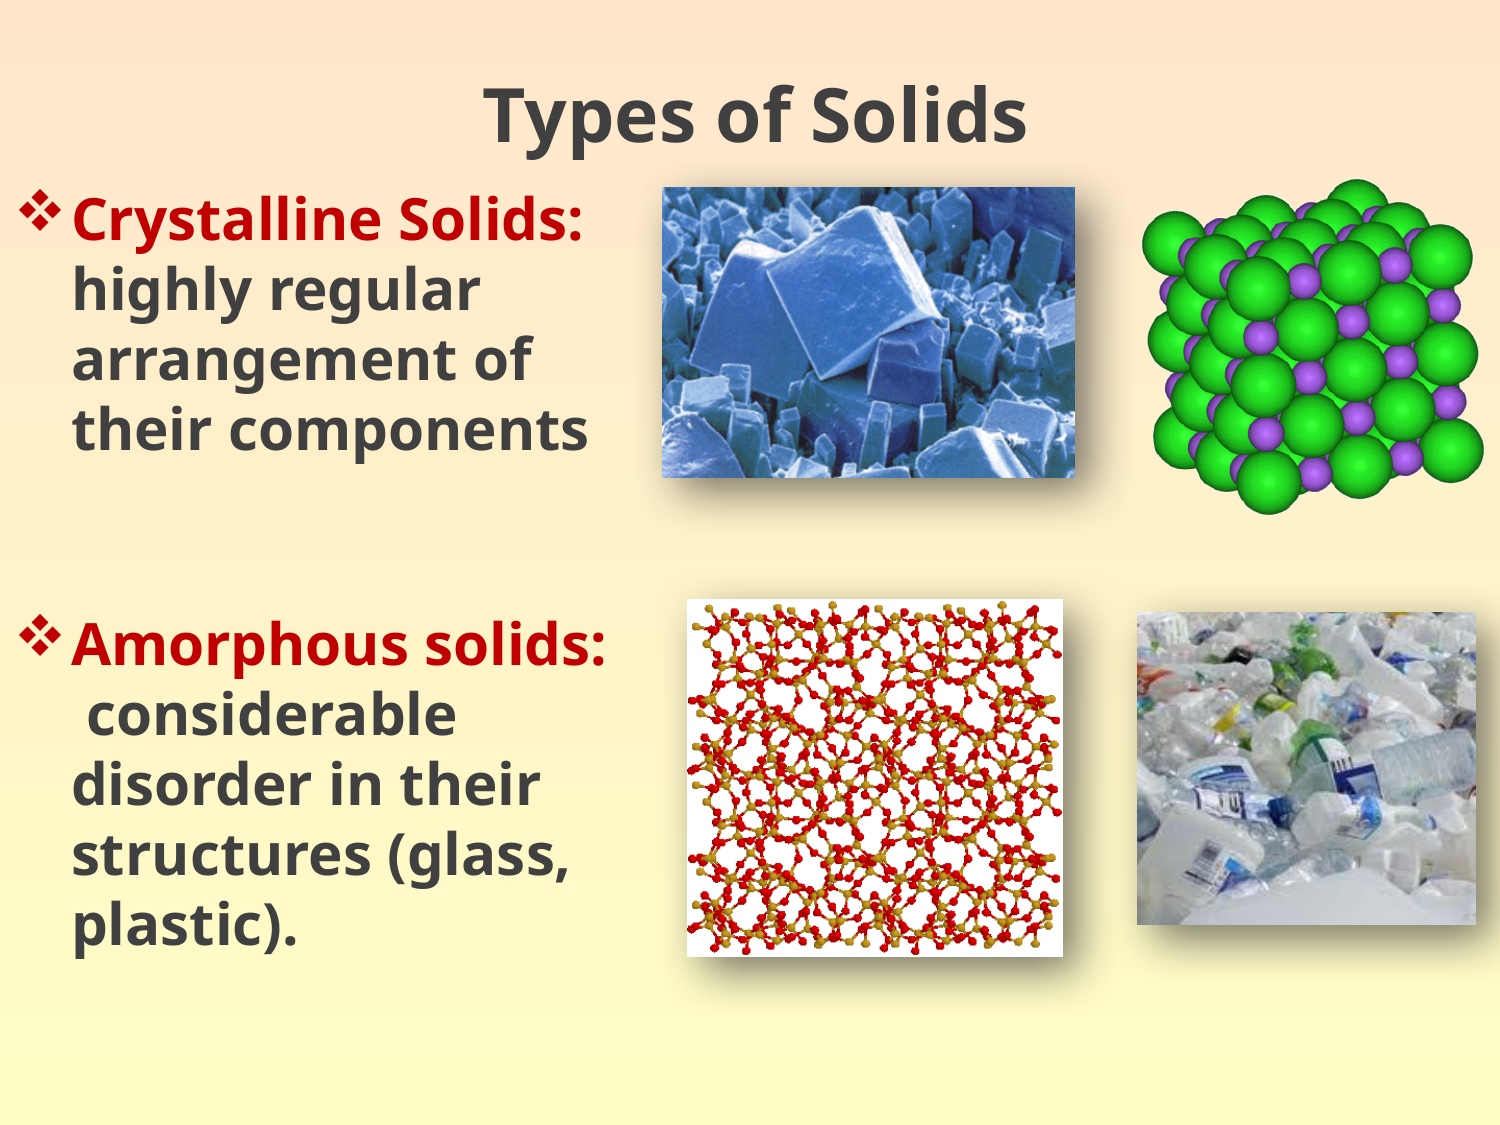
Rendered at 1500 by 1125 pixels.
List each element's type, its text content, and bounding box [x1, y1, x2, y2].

list Crystalline Solids: highly regular arrangement of their components [0, 174, 638, 526]
picture [1137, 612, 1476, 926]
picture [1124, 162, 1500, 532]
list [662, 187, 1076, 478]
title Types of Solids [387, 37, 1126, 188]
picture [687, 599, 1063, 957]
text_box Amorphous solids: considerable disorder in their structures (glass, plastic). [0, 599, 625, 988]
